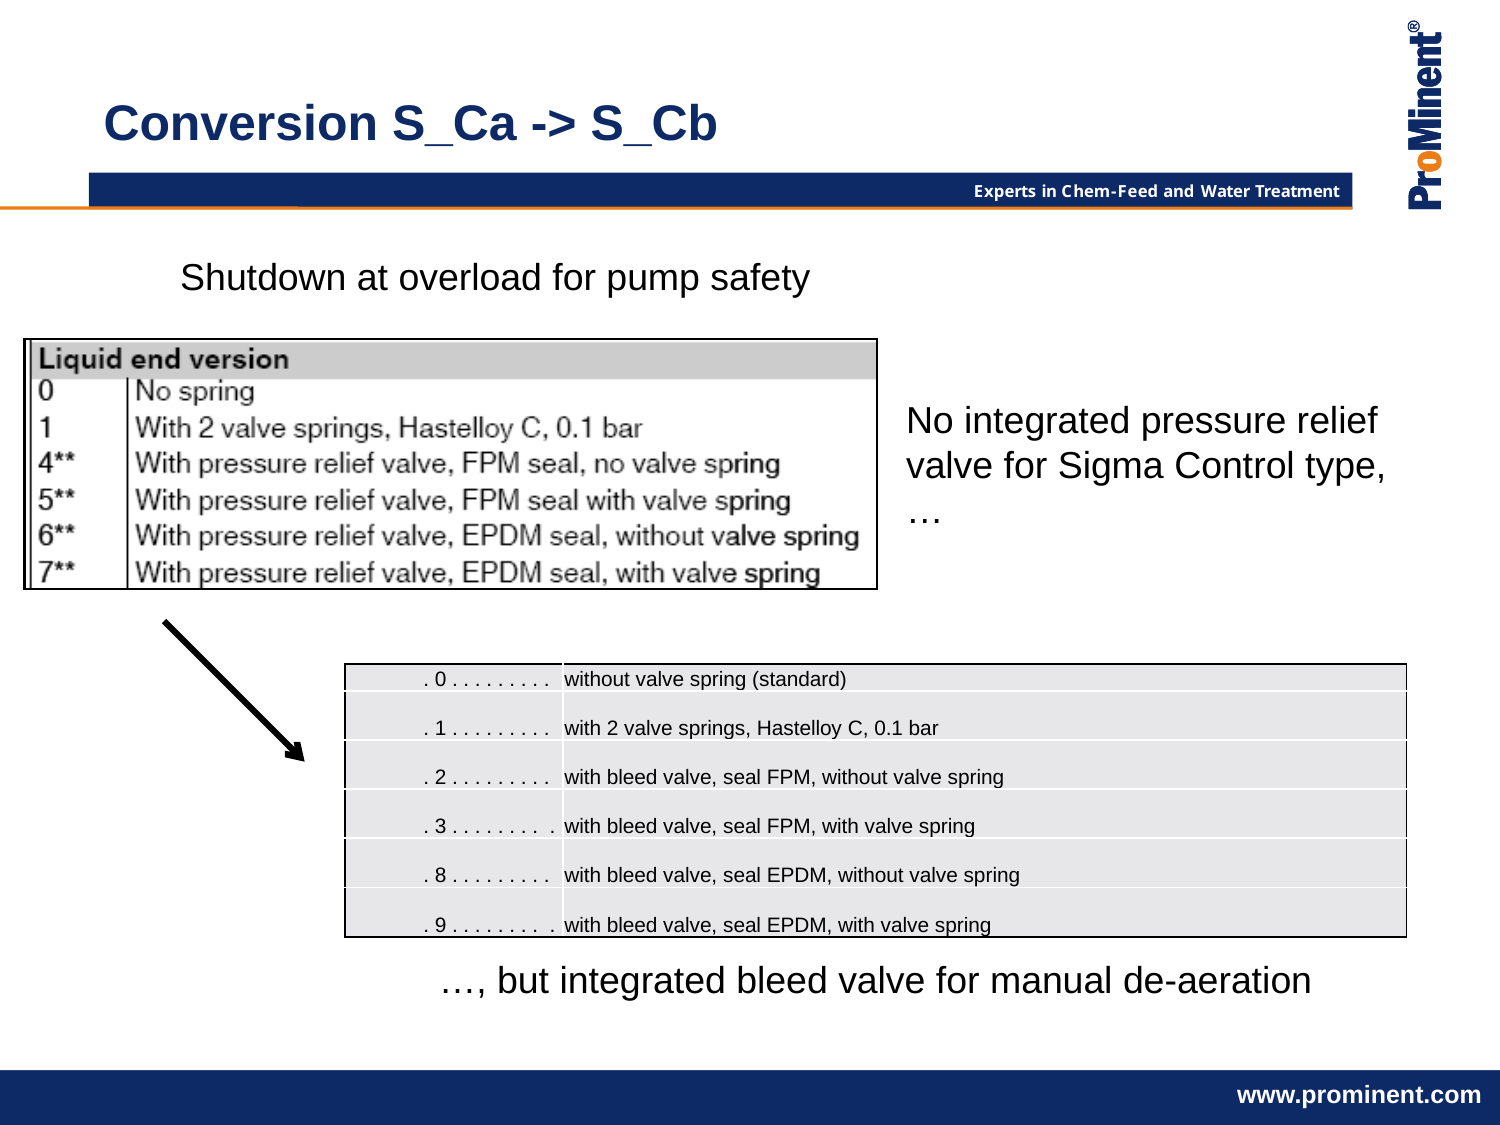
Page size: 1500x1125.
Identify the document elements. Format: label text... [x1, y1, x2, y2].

text_box Shutdown at overload for pump safety [165, 246, 826, 306]
table_cell . 2 . . . . . . . . . [346, 741, 562, 788]
table_cell . 9 . . . . . . . . . [346, 888, 562, 936]
text_box No integrated pressure relief valve for Sigma Control type, … [891, 388, 1423, 629]
text_box …, but integrated bleed valve for manual de-aeration [424, 948, 1328, 1009]
table_cell . 8 . . . . . . . . . [346, 839, 562, 887]
table_header without valve spring (standard) [564, 665, 1406, 690]
table_cell . 3 . . . . . . . . . [346, 790, 562, 837]
table_cell with bleed valve, seal FPM, with valve spring [564, 790, 1406, 837]
table_cell with bleed valve, seal EPDM, without valve spring [564, 839, 1406, 887]
table_cell with 2 valve springs, Hastelloy C, 0.1 bar [564, 692, 1406, 739]
picture [25, 339, 876, 588]
title Conversion S_Ca -> S_Cb [88, 45, 1353, 197]
table_cell . 1 . . . . . . . . . [346, 692, 562, 739]
table_cell with bleed valve, seal EPDM, with valve spring [564, 888, 1406, 936]
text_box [163, 620, 305, 762]
table_cell with bleed valve, seal FPM, without valve spring [564, 741, 1406, 788]
table_header . 0 . . . . . . . . . [346, 665, 562, 690]
